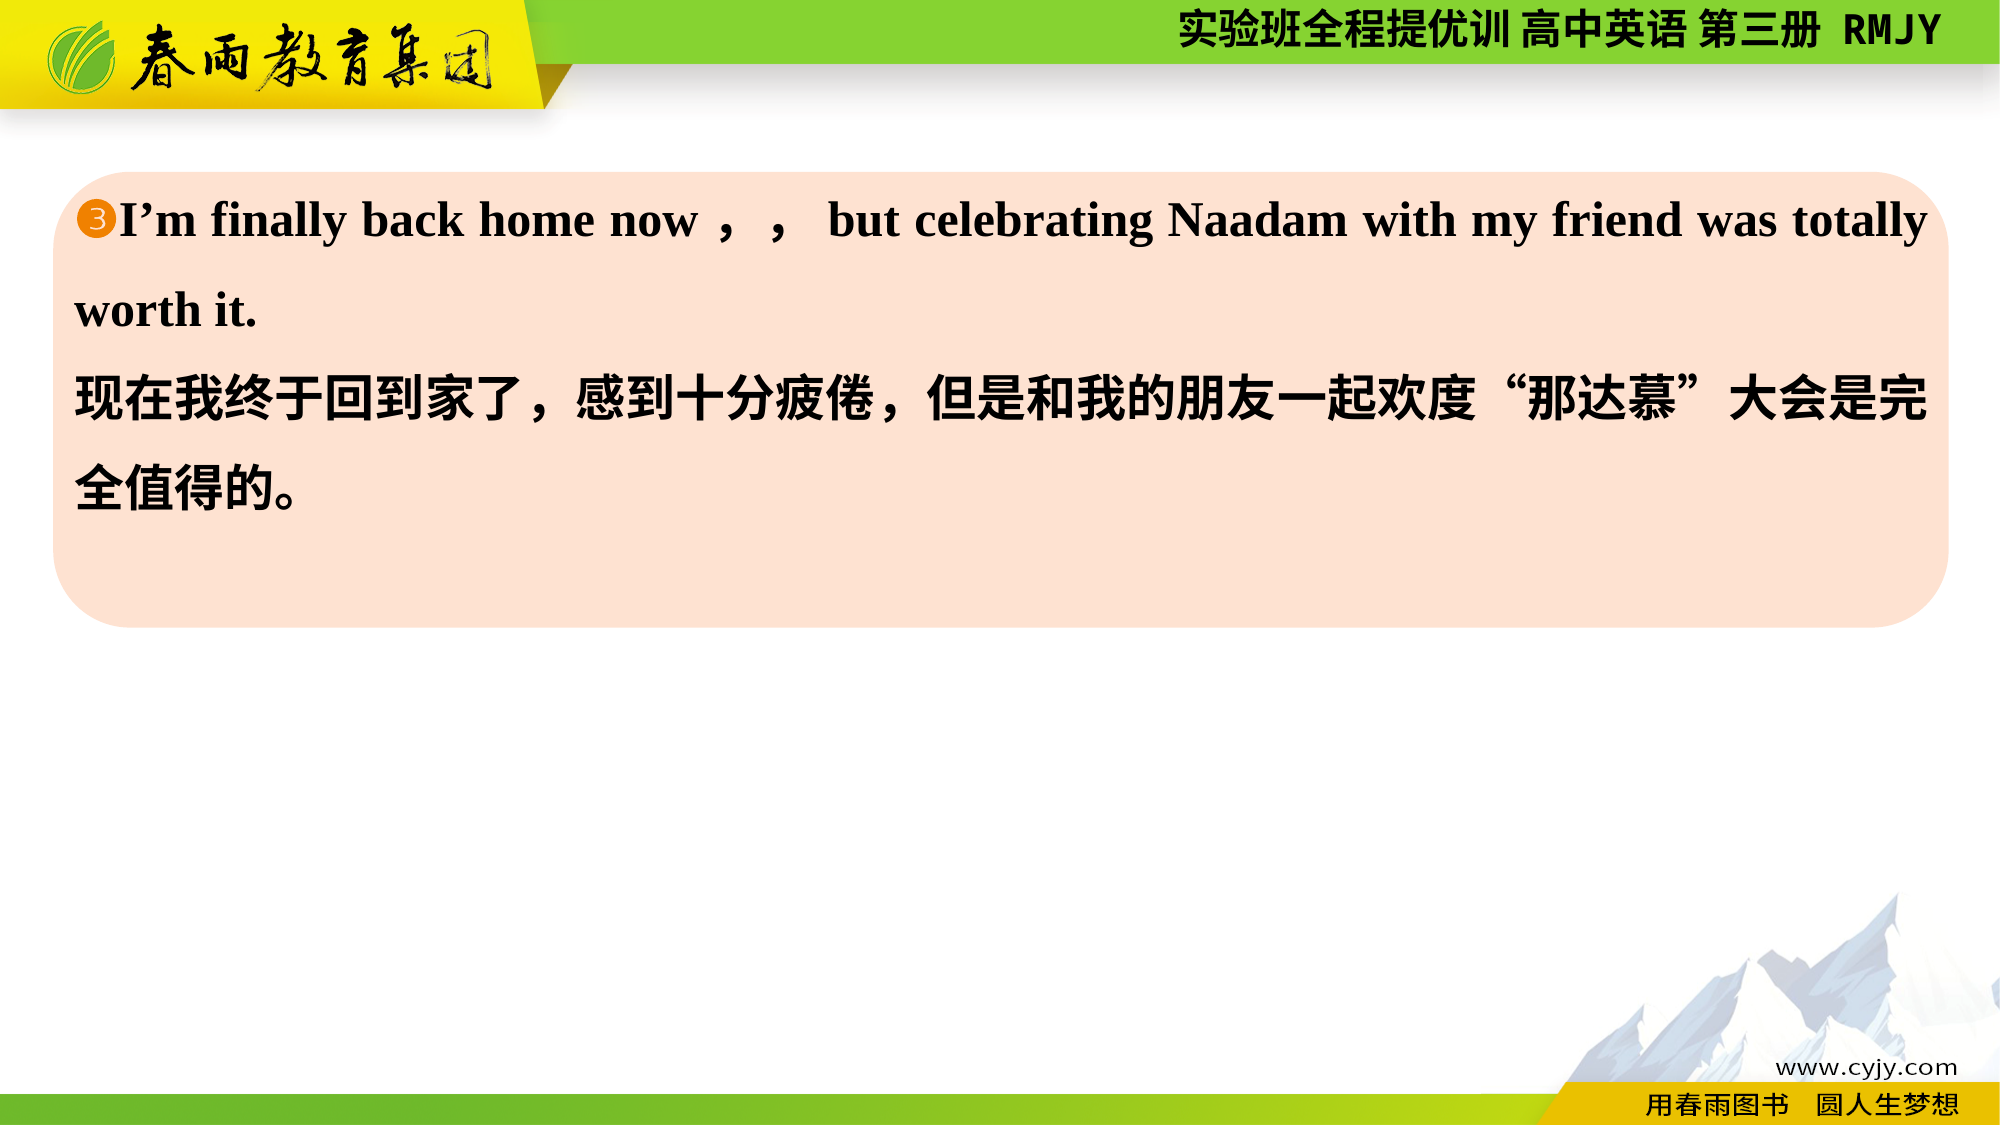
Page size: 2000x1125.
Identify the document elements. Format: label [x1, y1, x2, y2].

text_box [54, 173, 1948, 627]
picture [0, 0, 2000, 1125]
